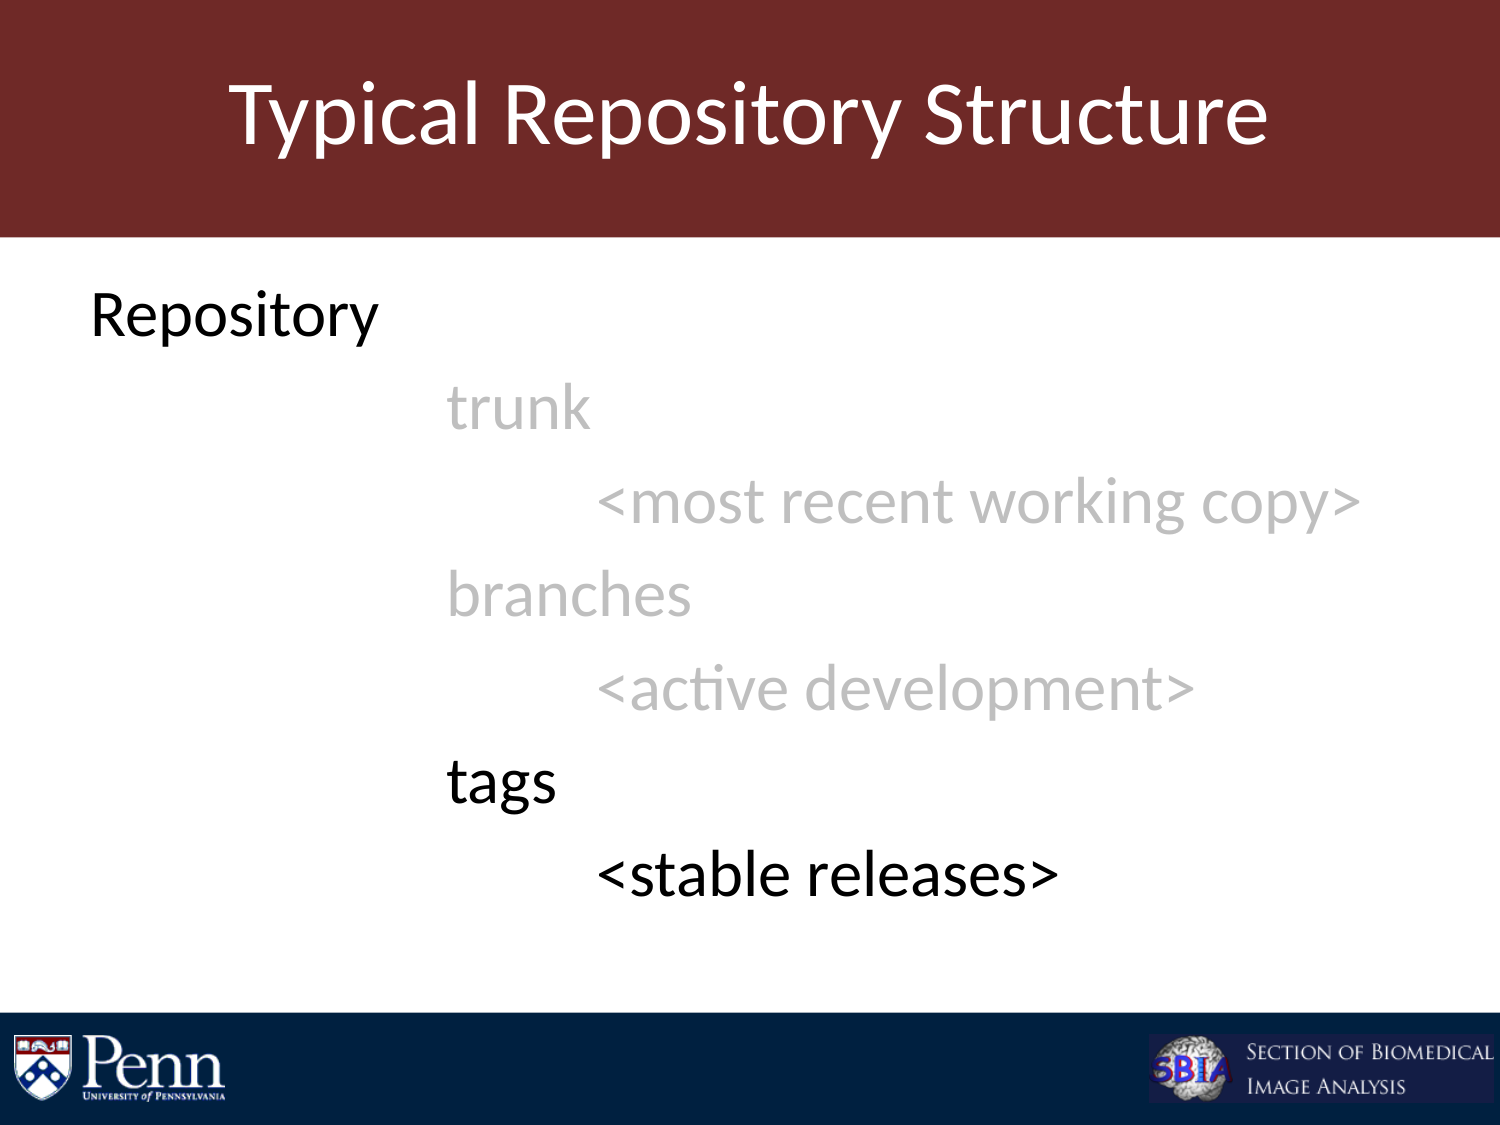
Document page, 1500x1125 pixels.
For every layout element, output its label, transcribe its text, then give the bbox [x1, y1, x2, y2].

list Repository trunk <most recent working copy> branches <active development> tags <stable releases> [75, 262, 1425, 1013]
picture [1149, 1034, 1494, 1103]
picture [14, 1035, 225, 1102]
title Typical Repository Structure [75, 45, 1425, 238]
